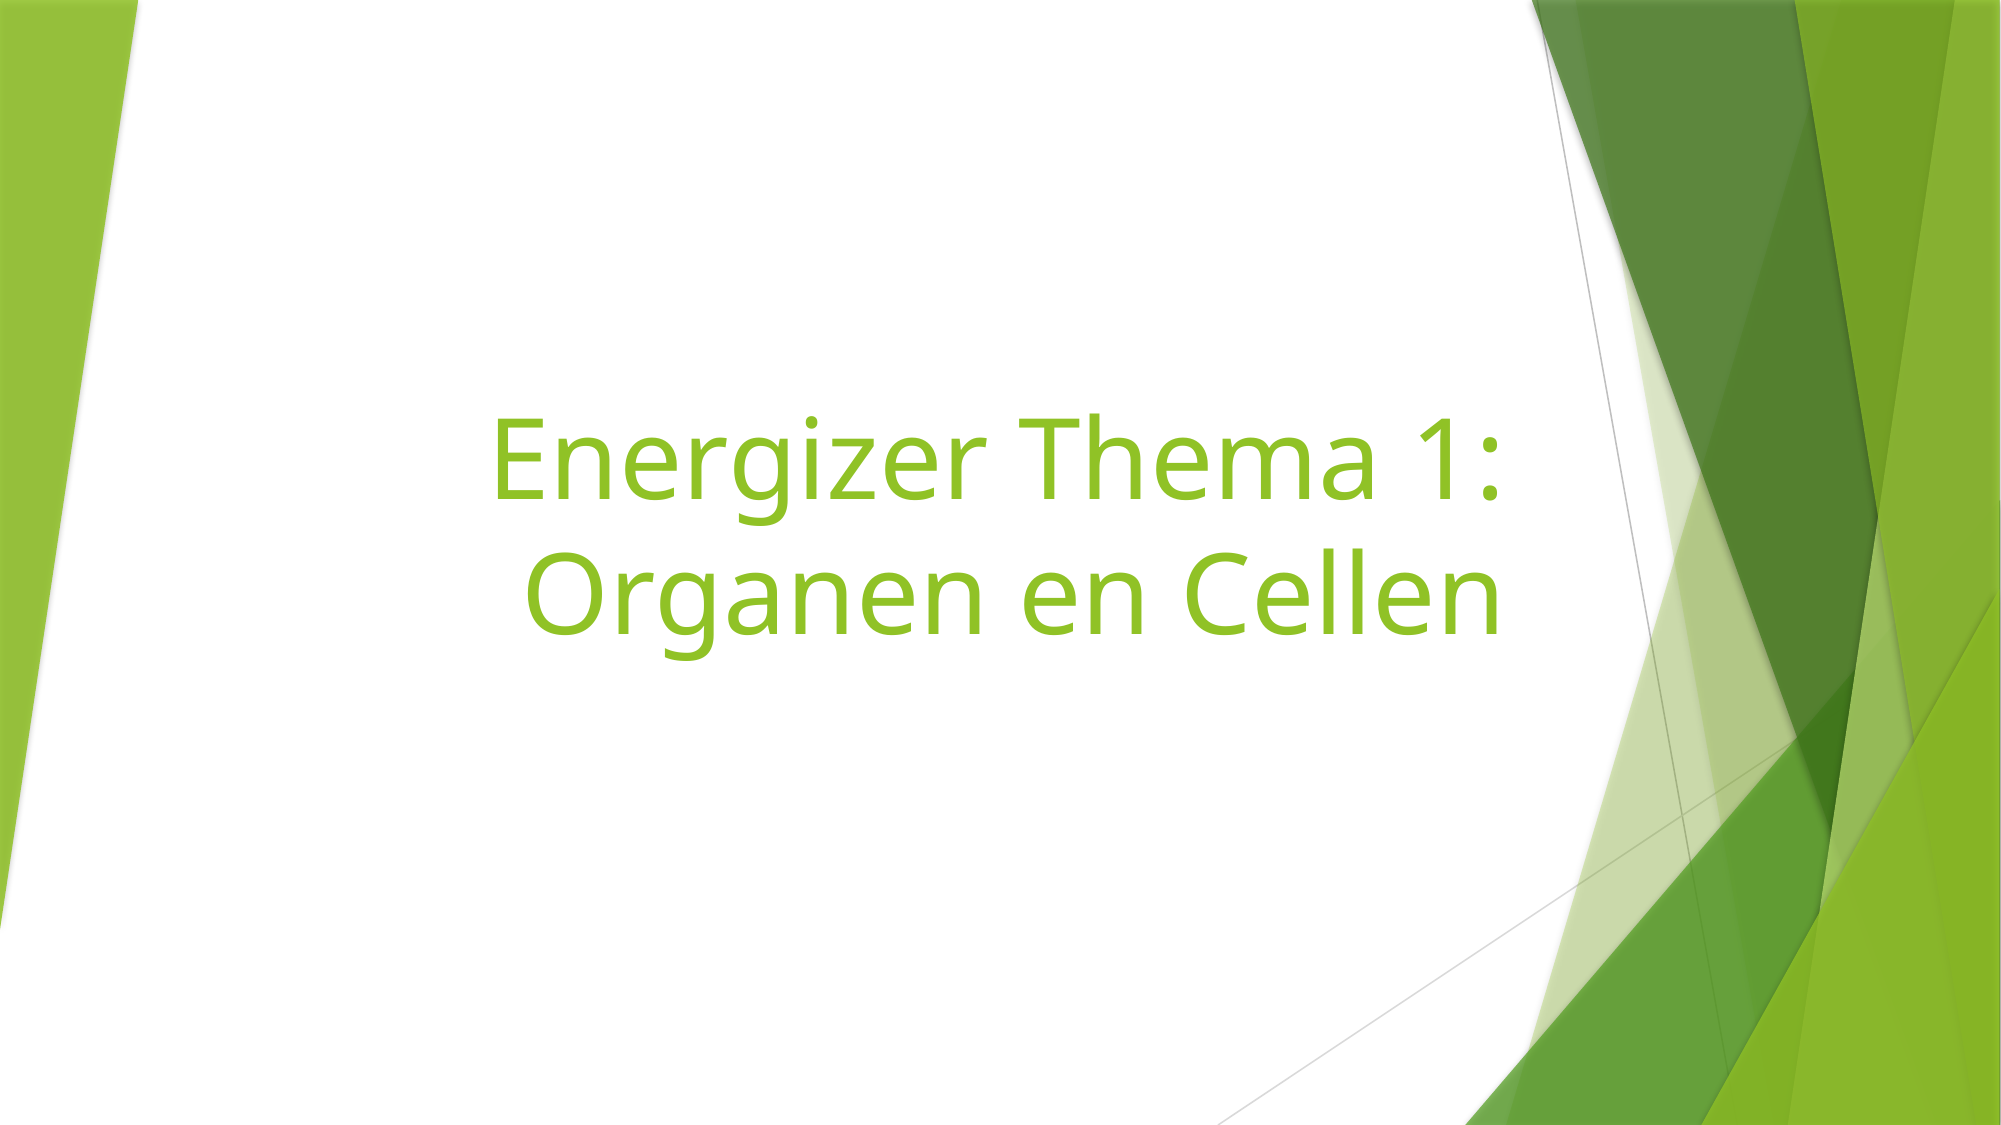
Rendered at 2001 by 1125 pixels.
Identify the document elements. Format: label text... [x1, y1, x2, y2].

title Energizer Thema 1: Organen en Cellen [247, 394, 1522, 665]
